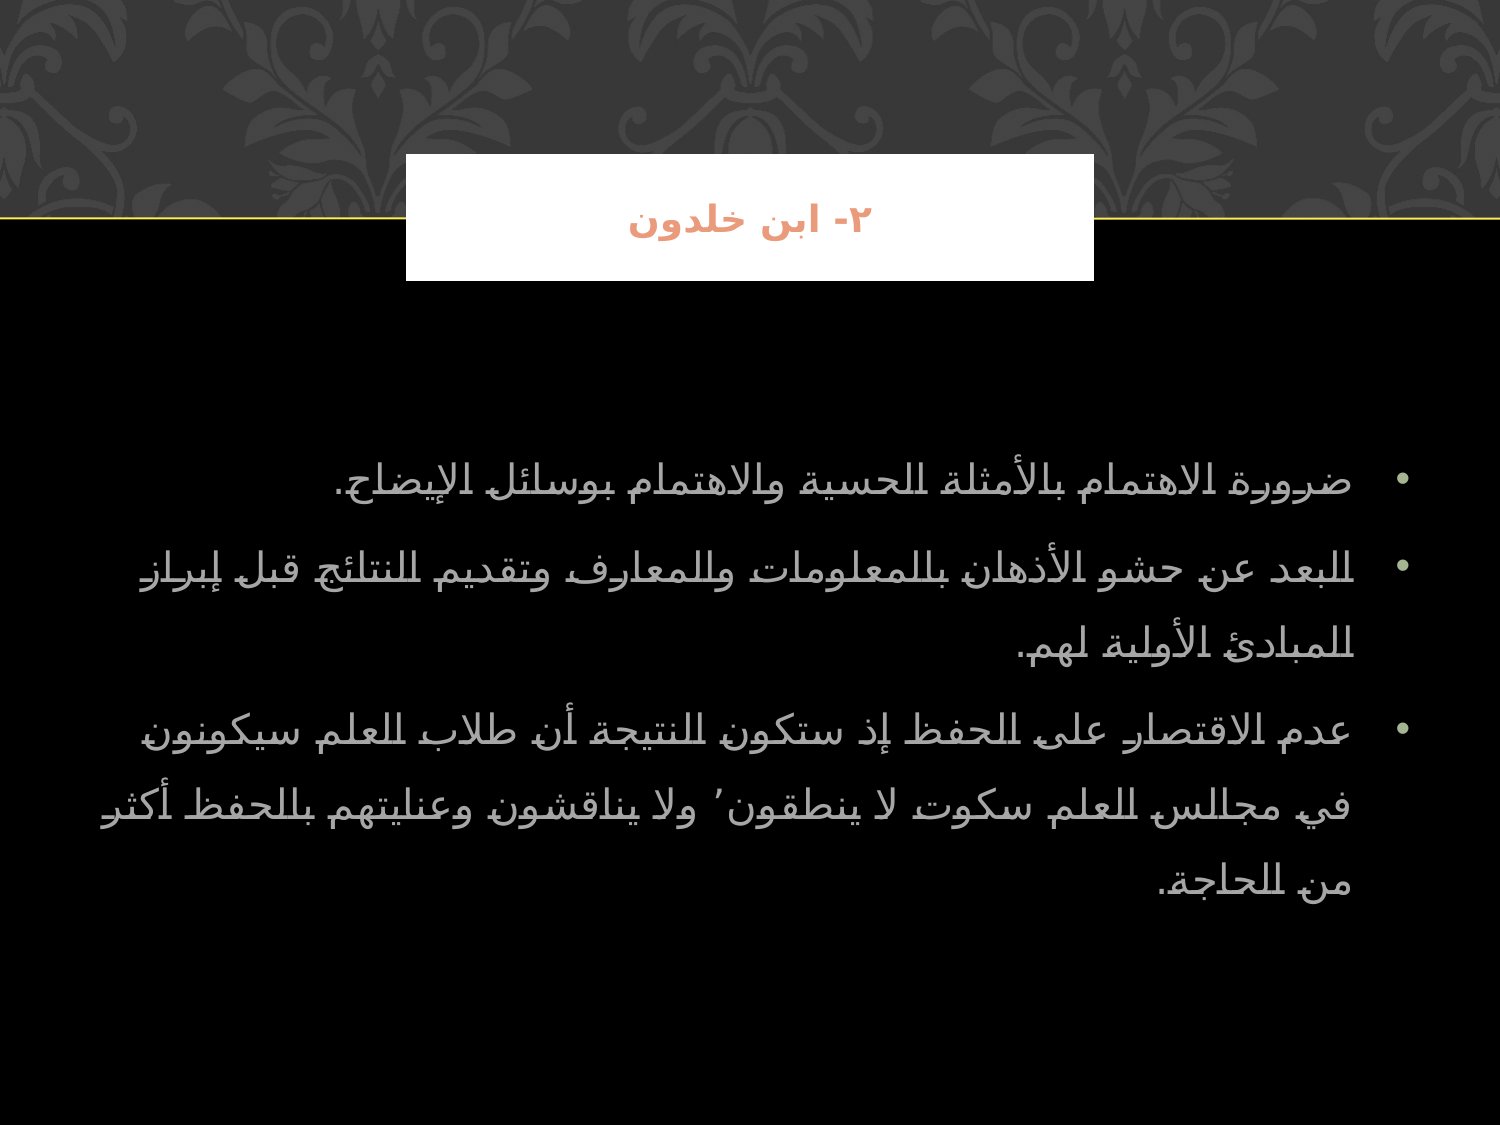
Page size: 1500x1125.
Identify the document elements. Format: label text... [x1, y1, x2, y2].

list ضرورة الاهتمام بالأمثلة الحسية والاهتمام بوسائل الإيضاح. البعد عن حشو الأذهان بالمعلومات والمعارف وتقديم النتائج قبل إبراز المبادئ الأولية لهم. عدم الاقتصار على الحفظ إذ ستكون النتيجة أن طلاب العلم سيكونون في مجالس العلم سكوت لا ينطقون٬ ولا يناقشون وعنايتهم بالحفظ أكثر من الحاجة. [75, 331, 1425, 1000]
title ٢- ابن خلدون [406, 154, 1094, 281]
